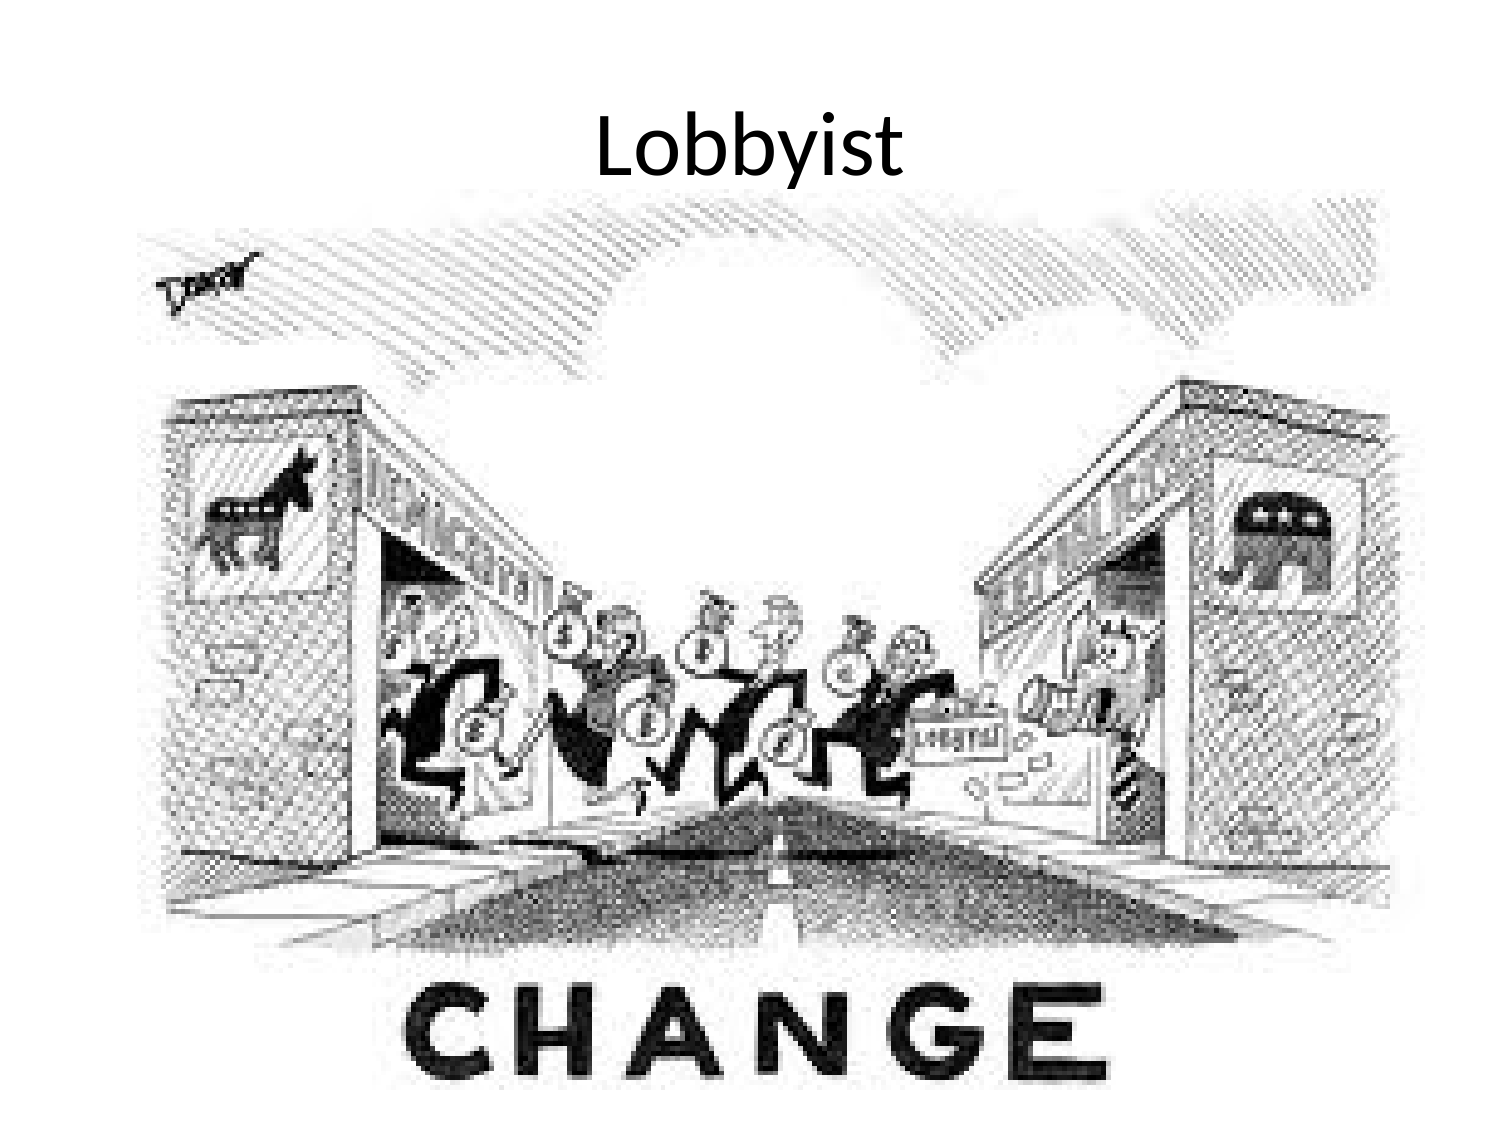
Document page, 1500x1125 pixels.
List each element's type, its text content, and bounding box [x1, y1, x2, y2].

title Lobbyist [75, 45, 1425, 233]
picture [137, 189, 1426, 1125]
